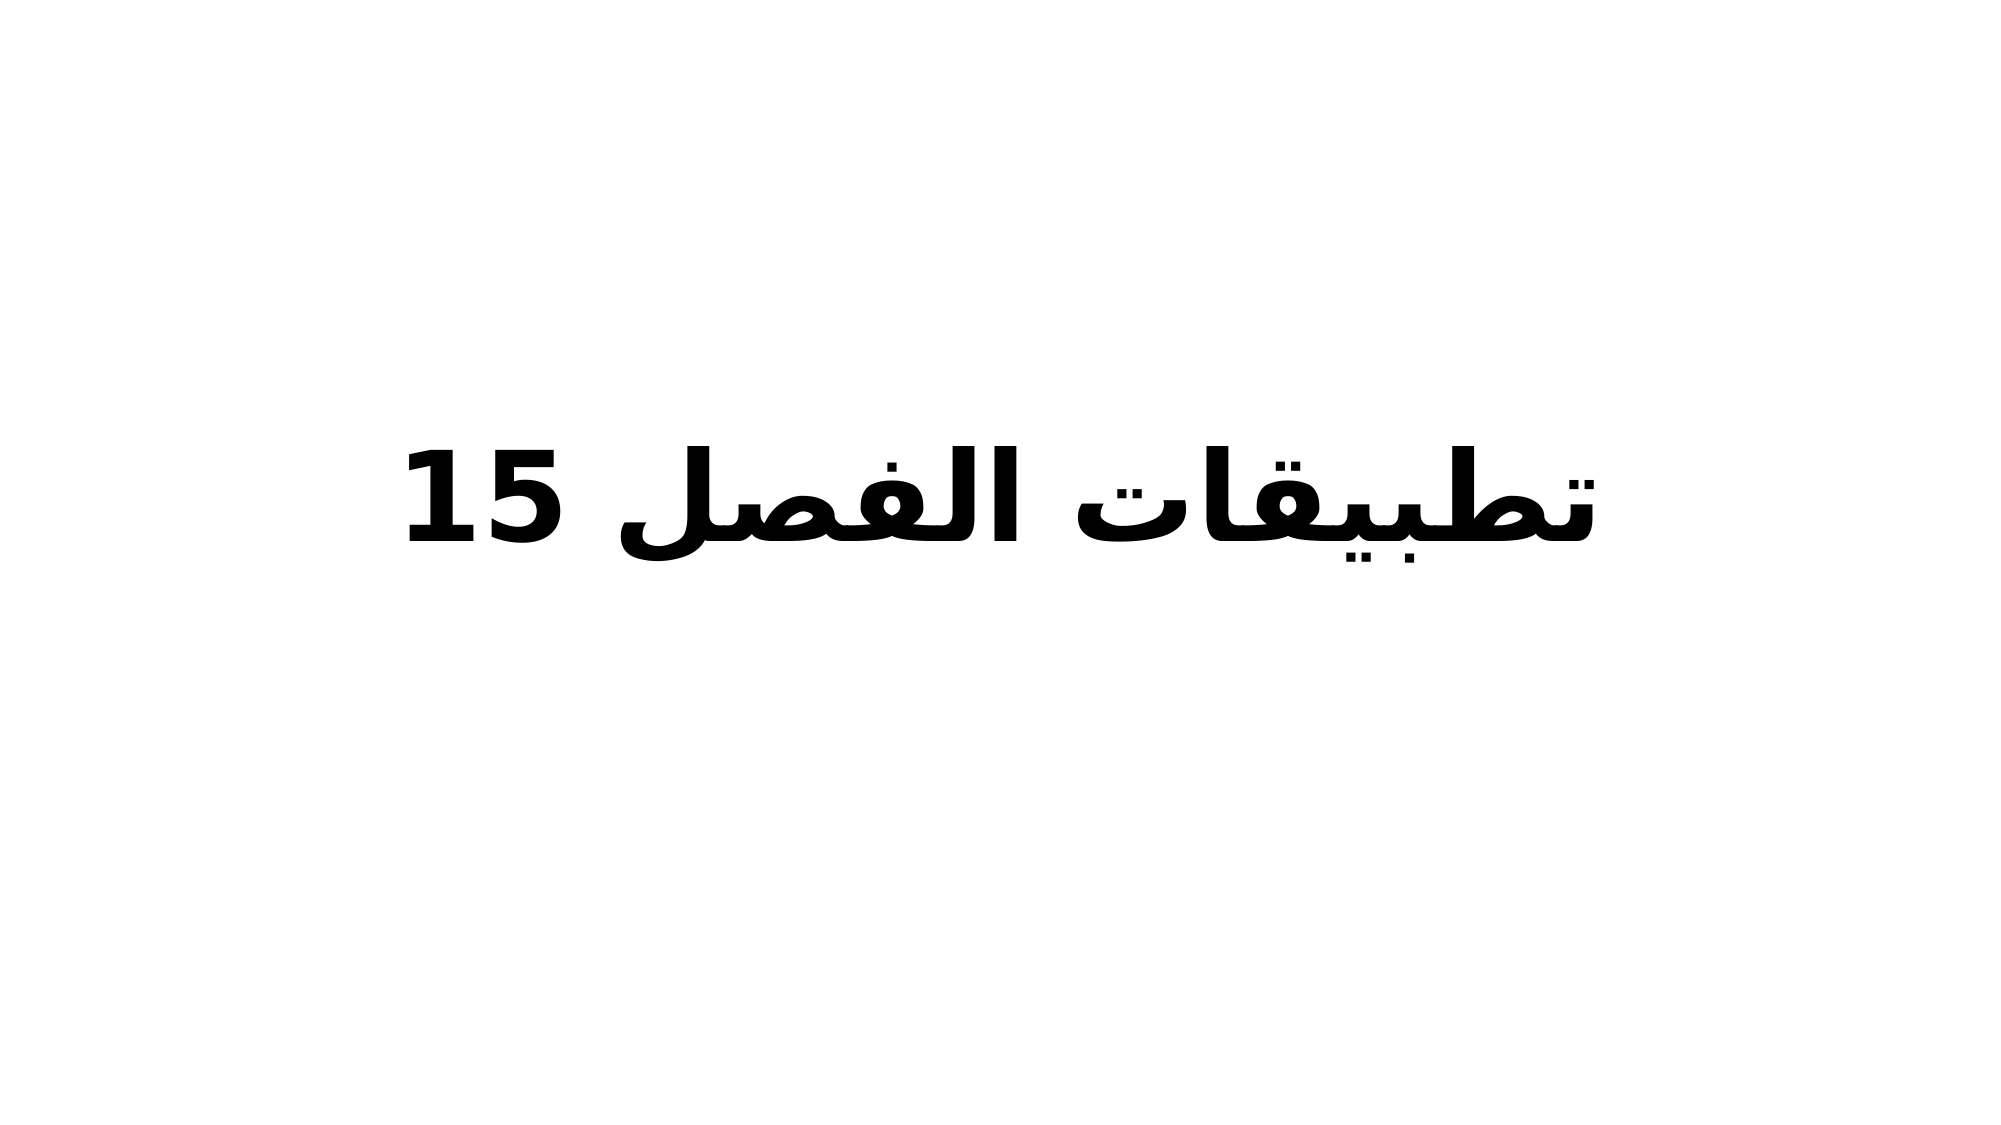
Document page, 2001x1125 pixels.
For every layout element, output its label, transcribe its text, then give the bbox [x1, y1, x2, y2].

title تطبيقات الفصل 15 [249, 184, 1750, 576]
